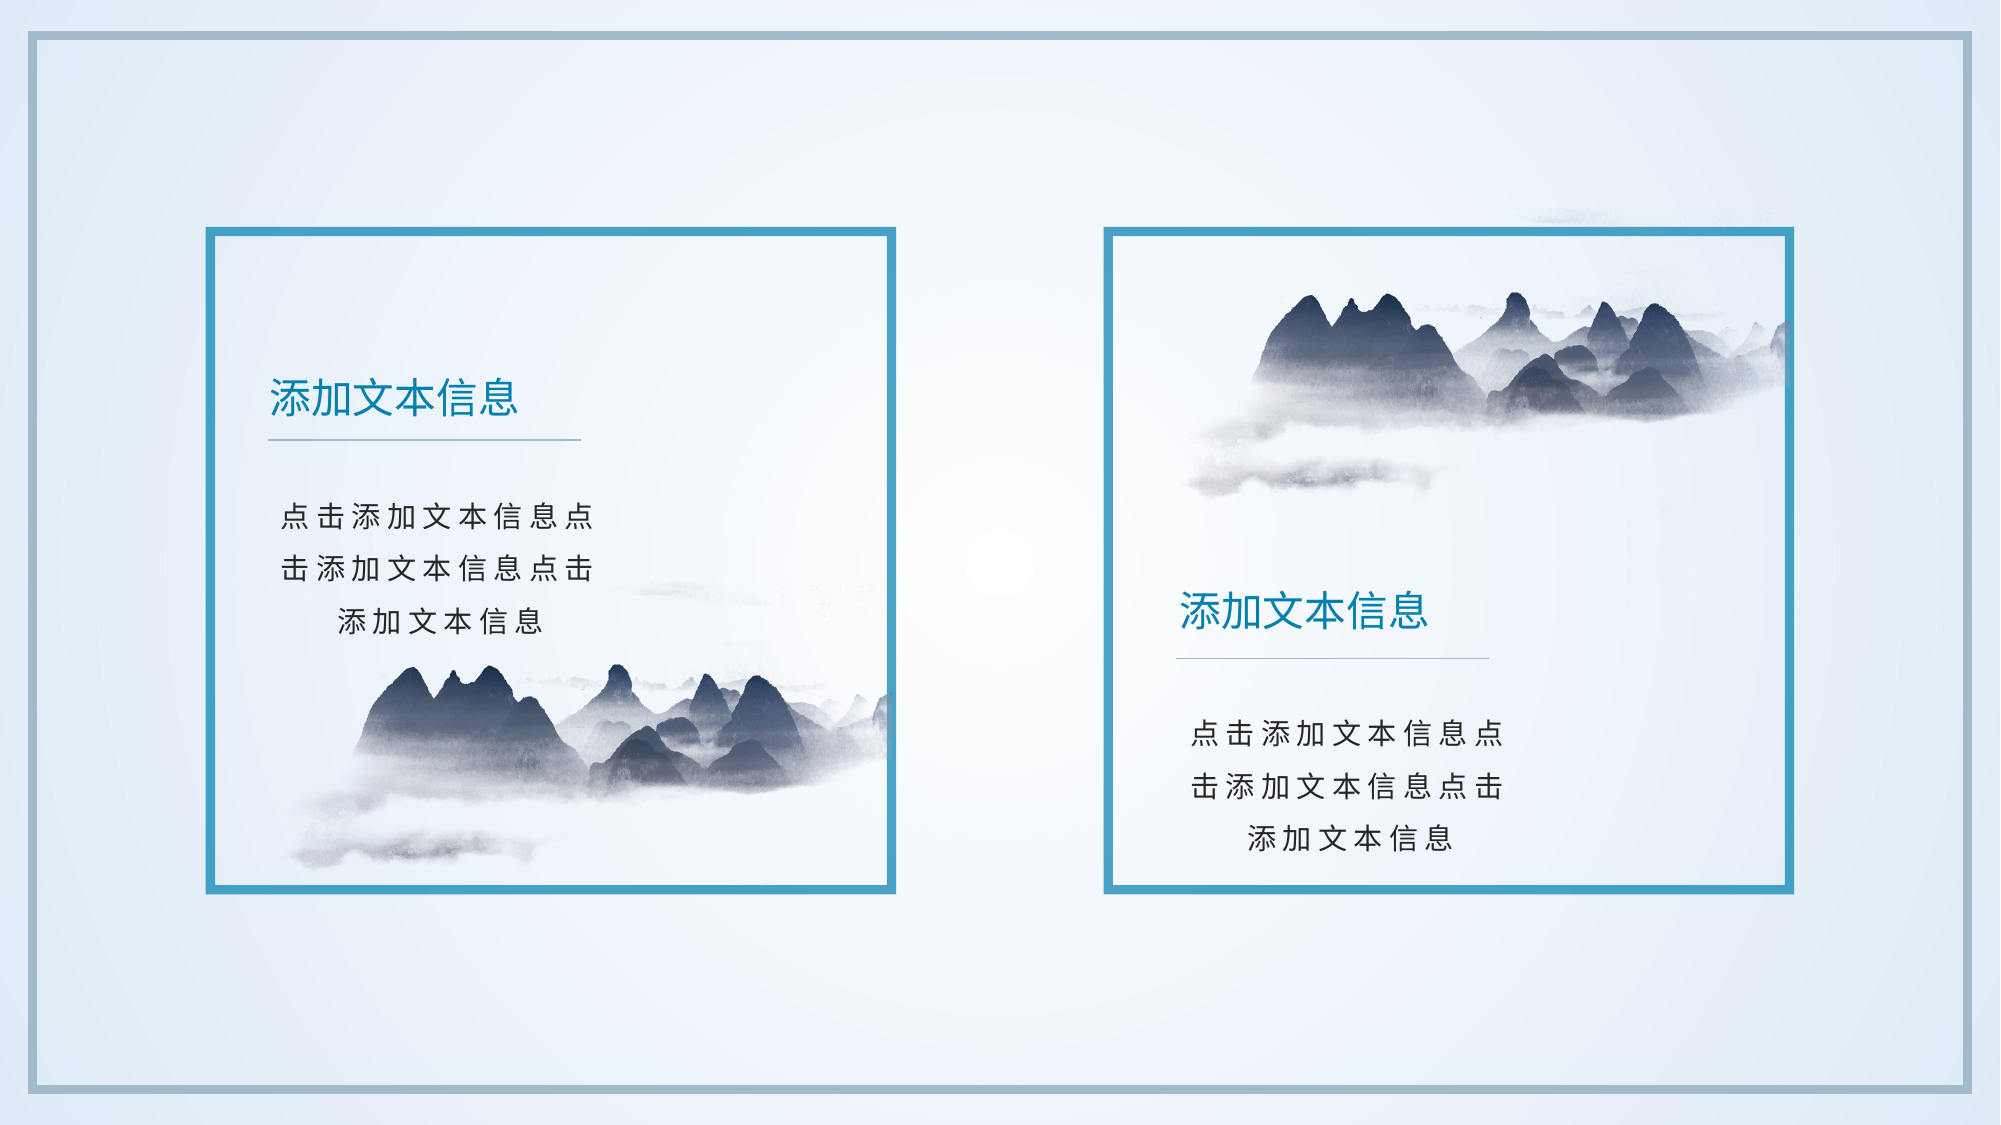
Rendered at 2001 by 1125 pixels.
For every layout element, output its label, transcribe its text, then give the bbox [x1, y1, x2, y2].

picture [235, 576, 892, 1015]
text_box [32, 34, 1968, 1091]
text_box 点击添加文本信息点击添加文本信息点击添加文本信息 [1163, 690, 1538, 863]
text_box 添加文本信息 [254, 364, 536, 429]
text_box 点击添加文本信息点击添加文本信息点击添加文本信息 [253, 473, 628, 576]
text_box [1107, 230, 1791, 891]
picture [1132, 204, 1790, 643]
text_box [209, 230, 893, 891]
